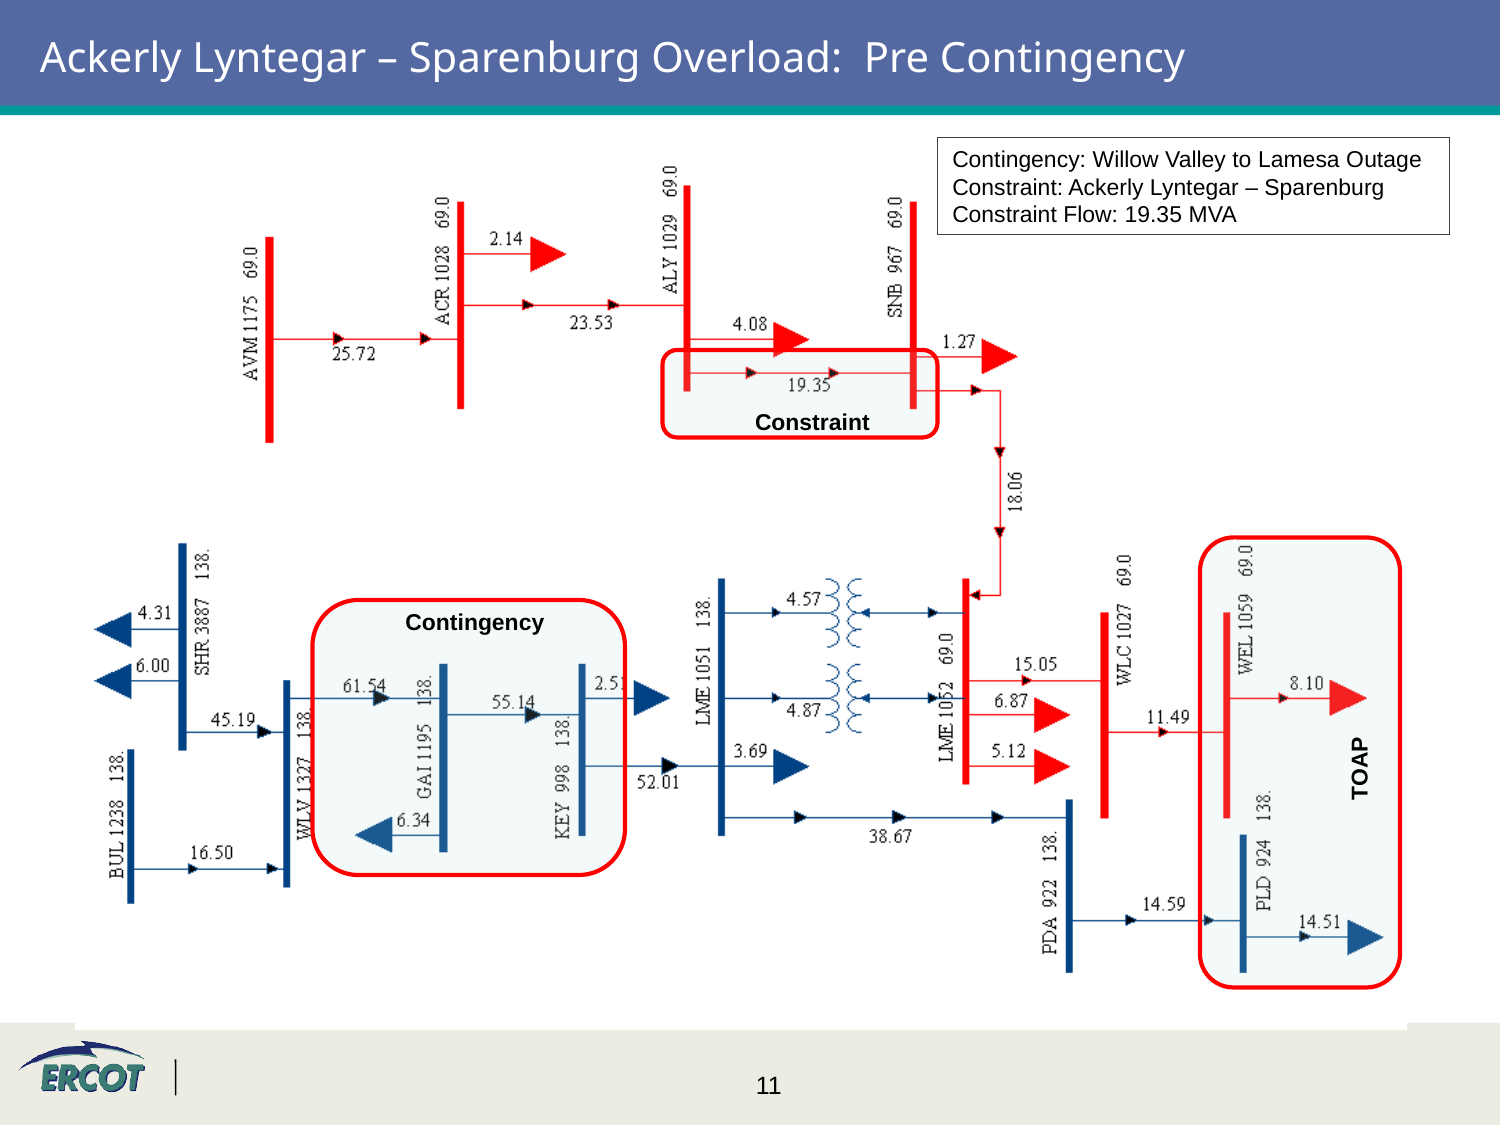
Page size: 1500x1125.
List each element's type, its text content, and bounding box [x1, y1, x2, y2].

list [74, 149, 1407, 1030]
text_box Contingency: Willow Valley to Lamesa Outage Constraint: Ackerly Lyntegar – Sparenburg Constraint Flow: 19.35 MVA [937, 137, 1450, 235]
picture [10, 1031, 151, 1111]
title Ackerly Lyntegar – Sparenburg Overload: Pre Contingency [24, 0, 1451, 113]
